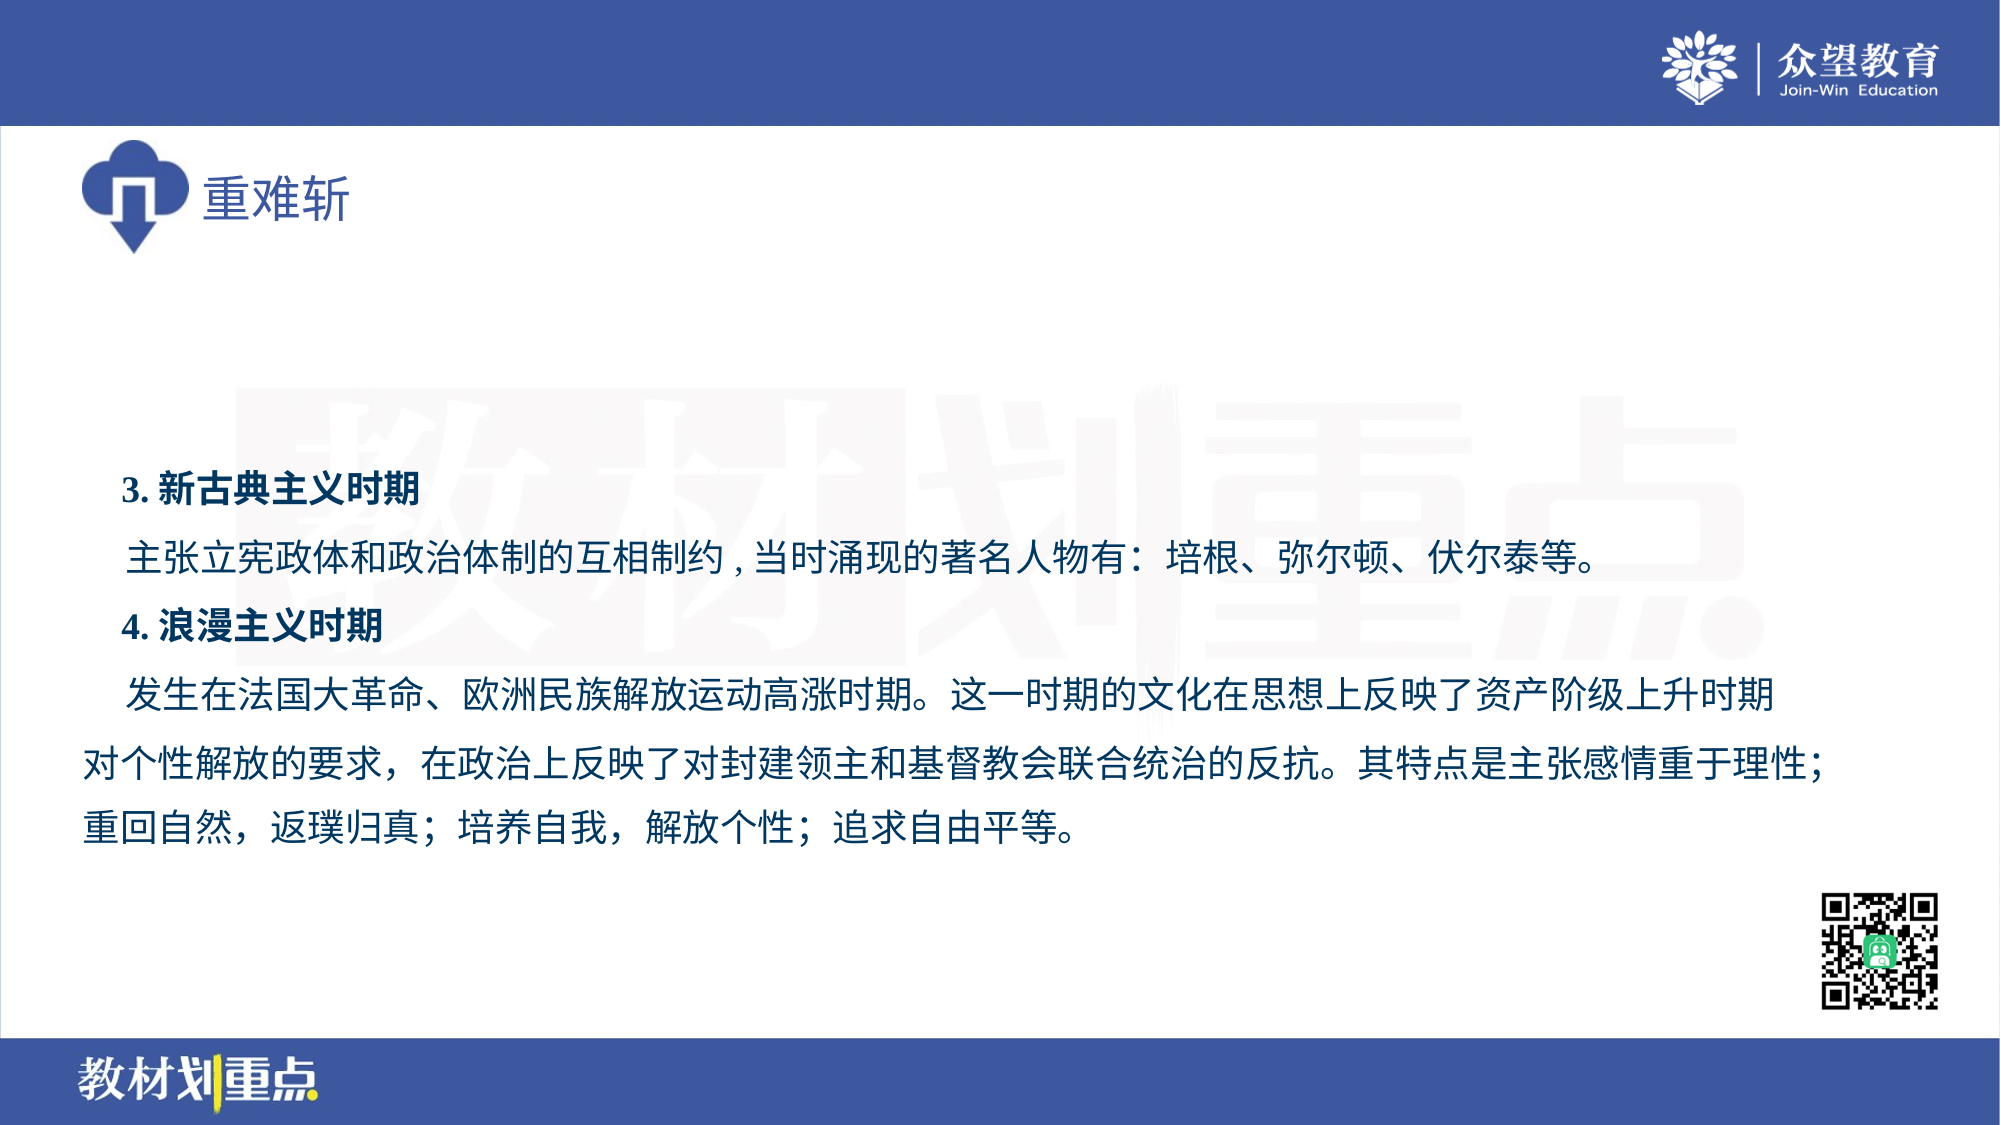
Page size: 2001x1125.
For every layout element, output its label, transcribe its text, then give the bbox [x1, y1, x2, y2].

text_box 3.新古典主义时期 主张立宪政体和政治体制的互相制约,当时涌现的著名人物有：培根、弥尔顿、伏尔泰等。 4.浪漫主义时期 发生在法国大革命、欧洲民族解放运动高涨时期。这一时期的文化在思想上反映了资产阶级上升时期 对个性解放的要求，在政治上反映了对封建领主和基督教会联合统治的反抗。其特点是主张感情重于理性； 重回自然，返璞归真；培养自我，解放个性；追求自由平等。 [82, 441, 1817, 843]
picture [0, 0, 2000, 1125]
